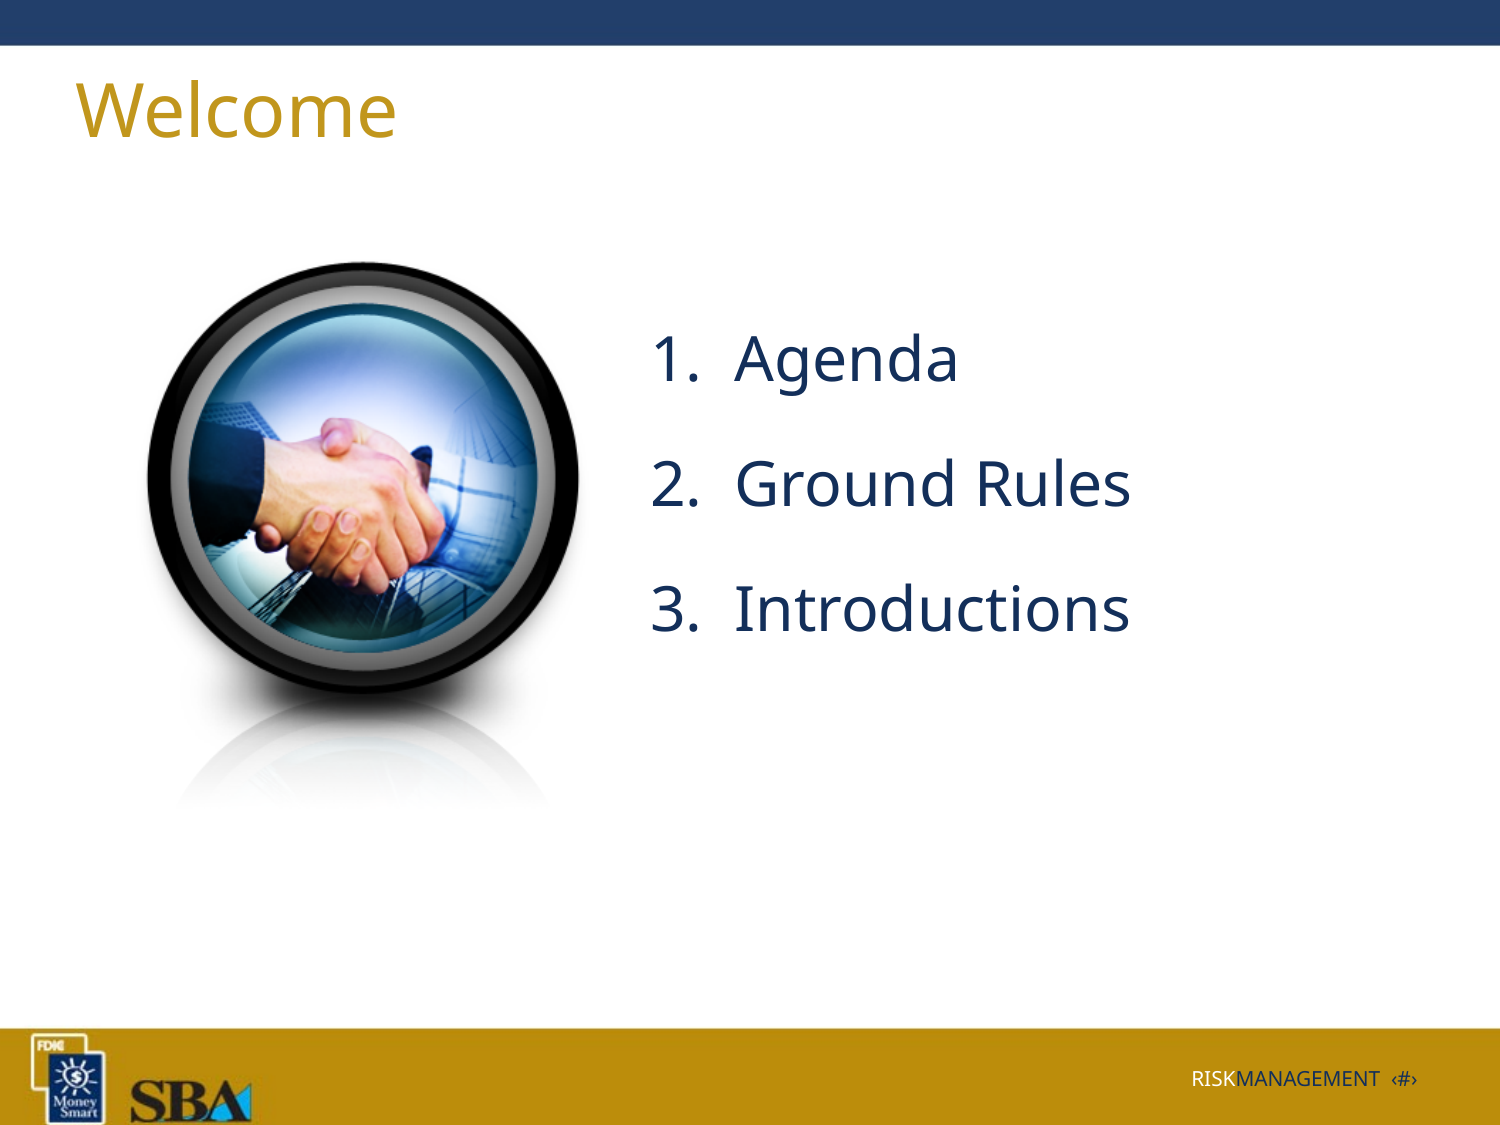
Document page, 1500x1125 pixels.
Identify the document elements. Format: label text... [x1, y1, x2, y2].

list Agenda Ground Rules Introductions [649, 211, 1363, 751]
picture [0, 0, 1500, 1125]
title Welcome [74, 61, 1426, 163]
